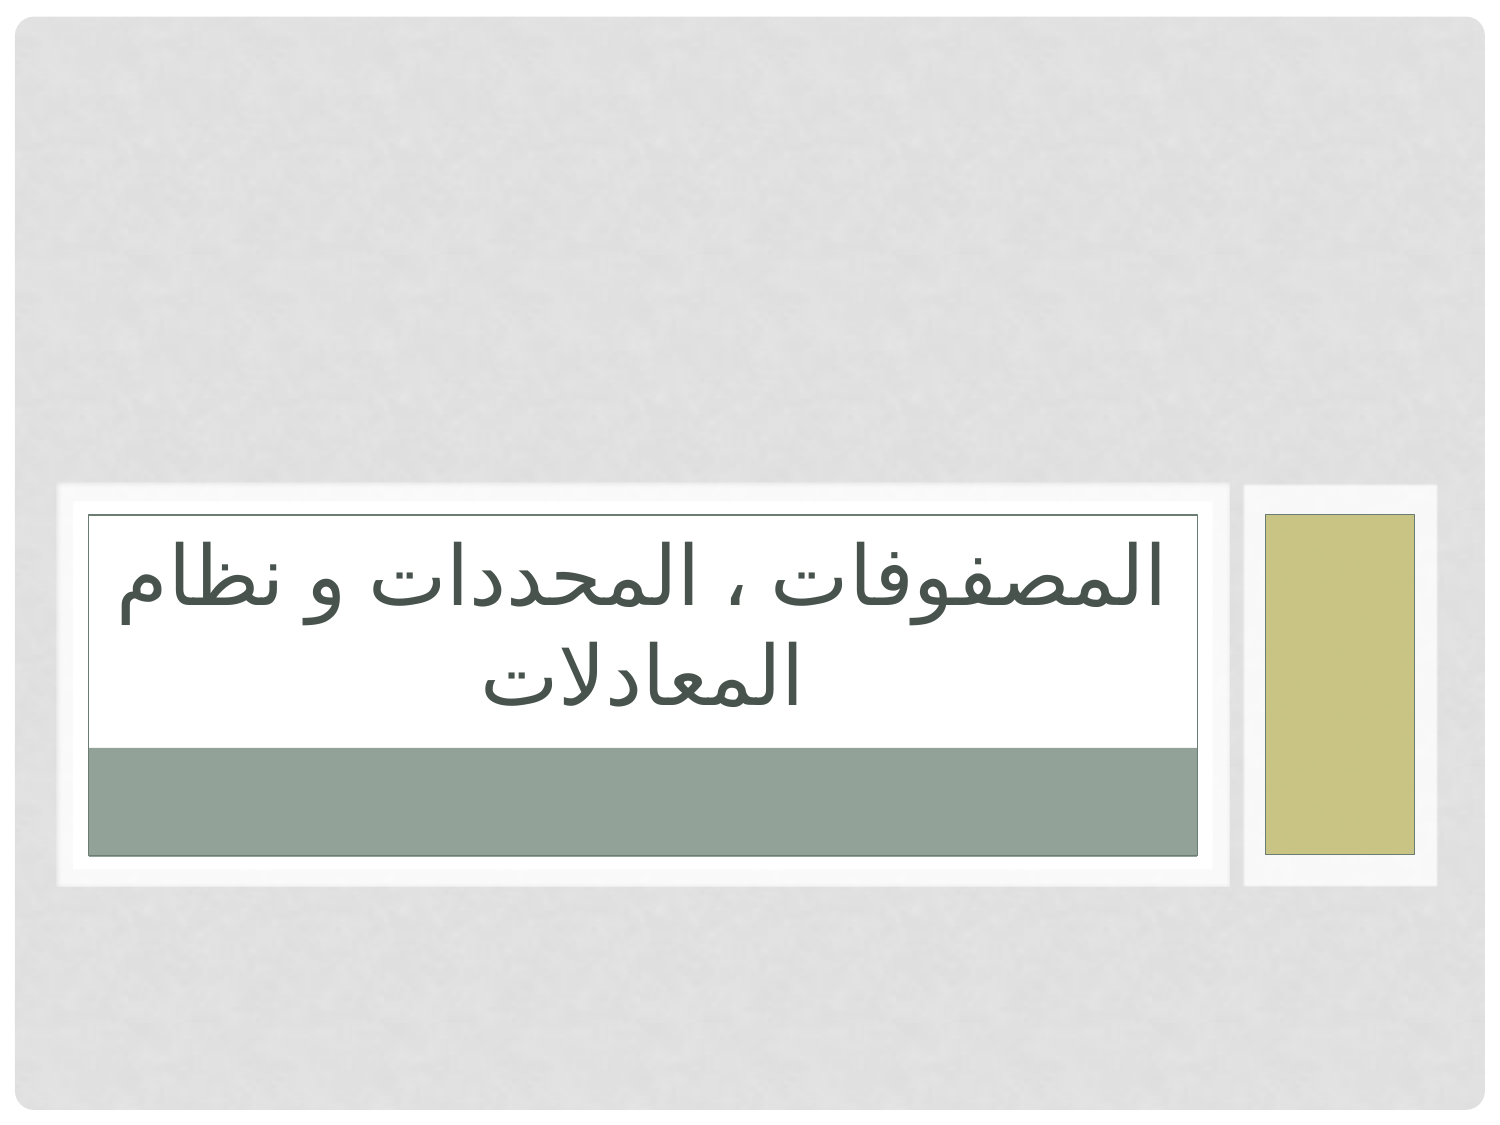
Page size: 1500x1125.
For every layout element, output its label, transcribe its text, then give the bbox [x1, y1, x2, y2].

title المصفوفات ، المحددات و نظام المعادلات [99, 529, 1187, 730]
